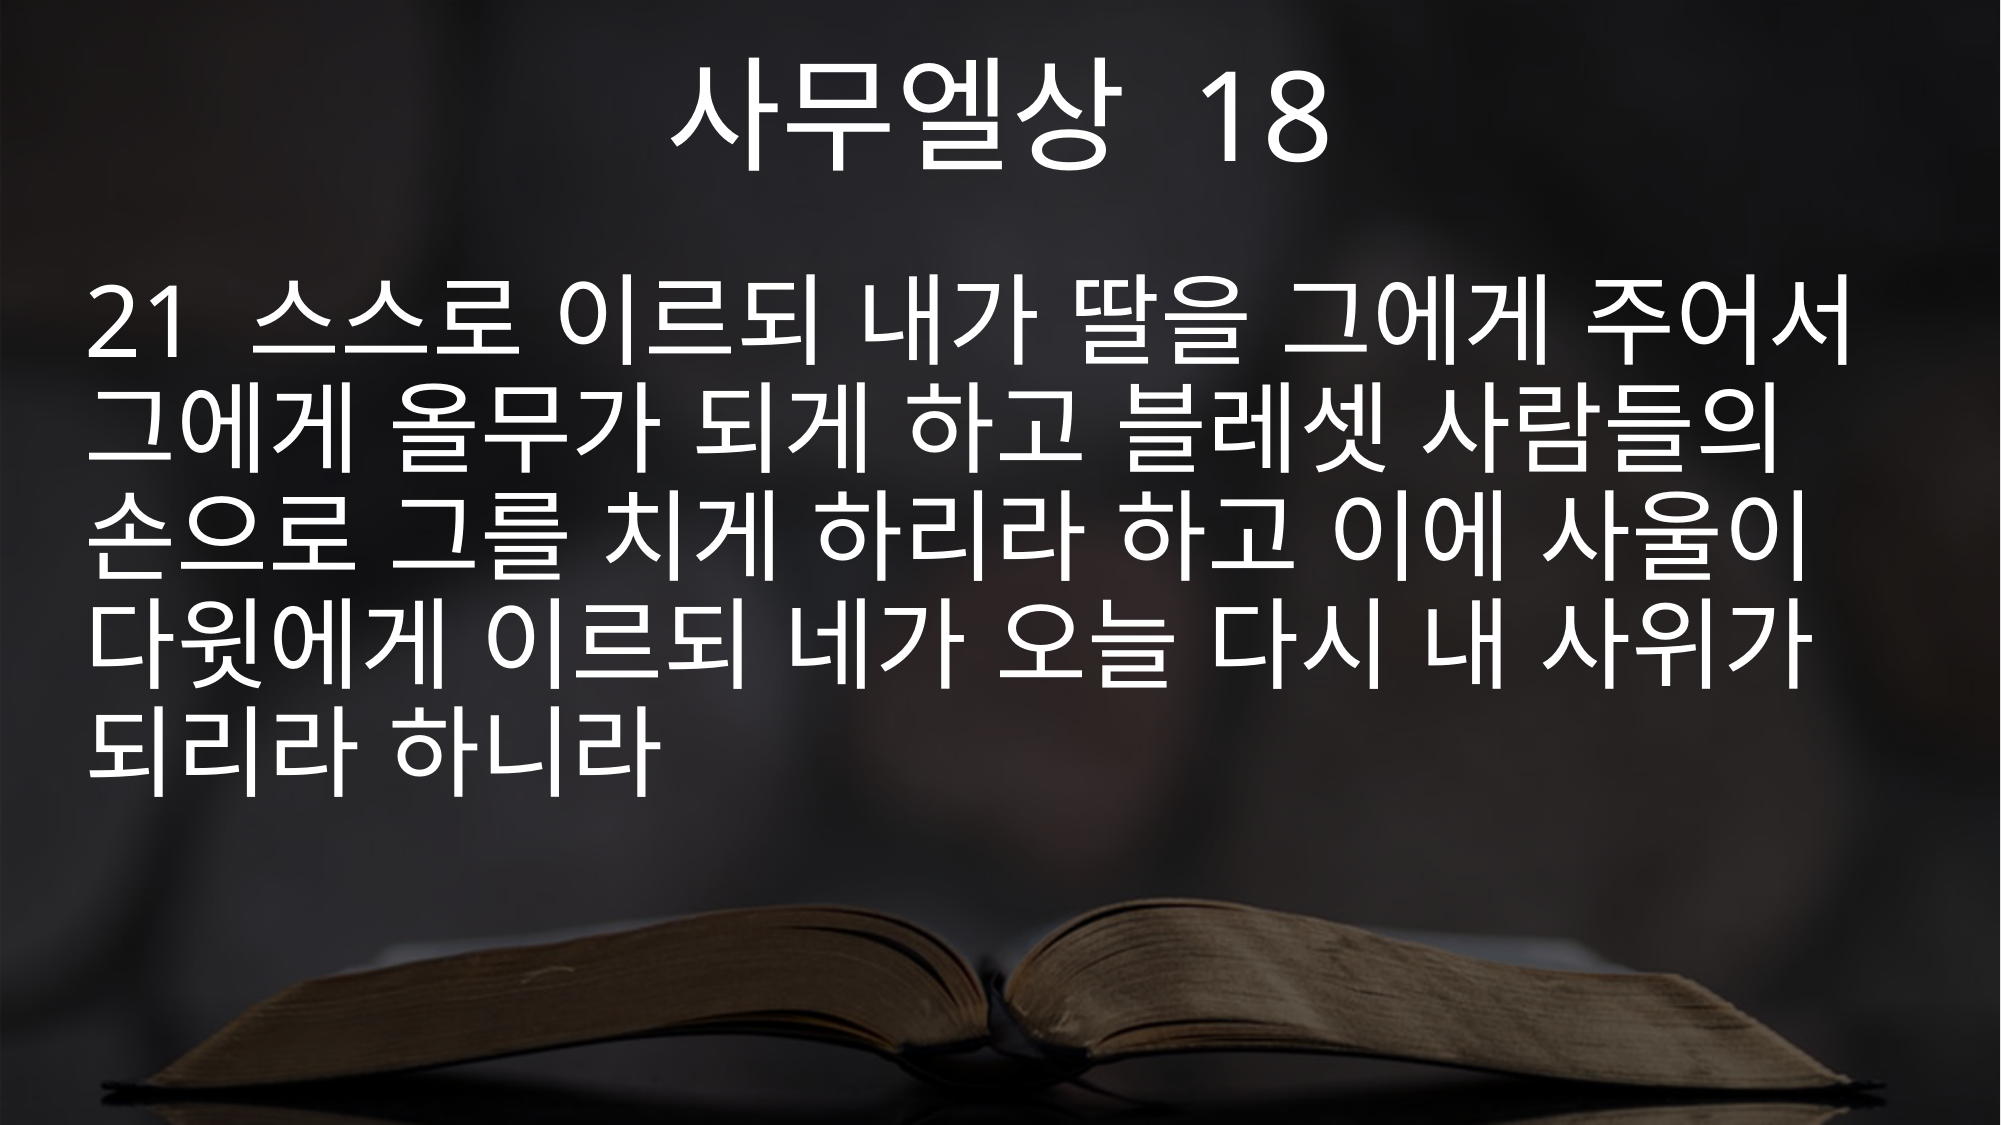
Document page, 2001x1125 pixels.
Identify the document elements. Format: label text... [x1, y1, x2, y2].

picture [0, 0, 2001, 1125]
list 21 스스로 이르되 내가 딸을 그에게 주어서 그에게 올무가 되게 하고 블레셋 사람들의 손으로 그를 치게 하리라 하고 이에 사울이 다윗에게 이르되 네가 오늘 다시 내 사위가 되리라 하니라 [69, 263, 1953, 423]
footer 사무엘상 18 [0, 32, 2000, 192]
